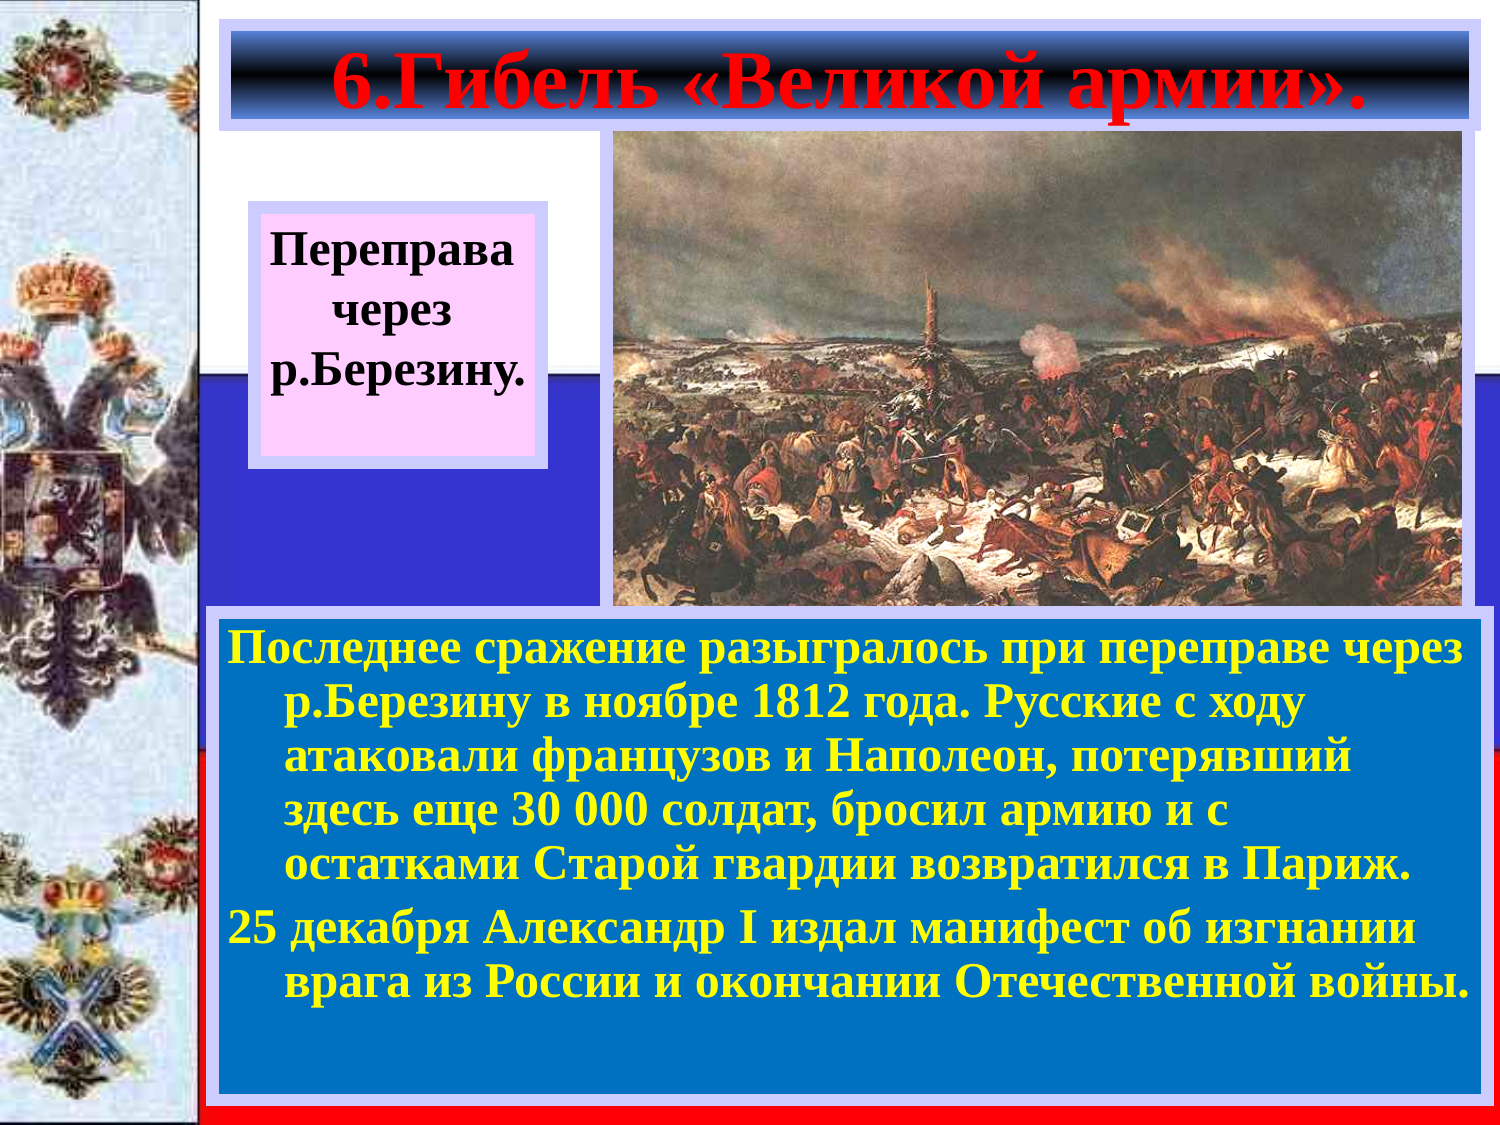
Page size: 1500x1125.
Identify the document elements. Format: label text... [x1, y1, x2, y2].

text_box Переправа через р.Березину. [254, 207, 542, 463]
picture [0, 0, 1500, 1125]
title 6.Гибель «Великой армии». [224, 24, 1476, 126]
list Последнее сражение разыгралось при переправе через р.Березину в ноябре 1812 года. Русские с ходу атаковали французов и Наполеон, потерявший здесь еще 30 000 солдат, бросил армию и с остатками Старой гвардии возвратился в Париж. 25 декабря Александр I издал манифест об изгнании врага из России и окончании Отечественной войны. [212, 612, 1488, 1101]
